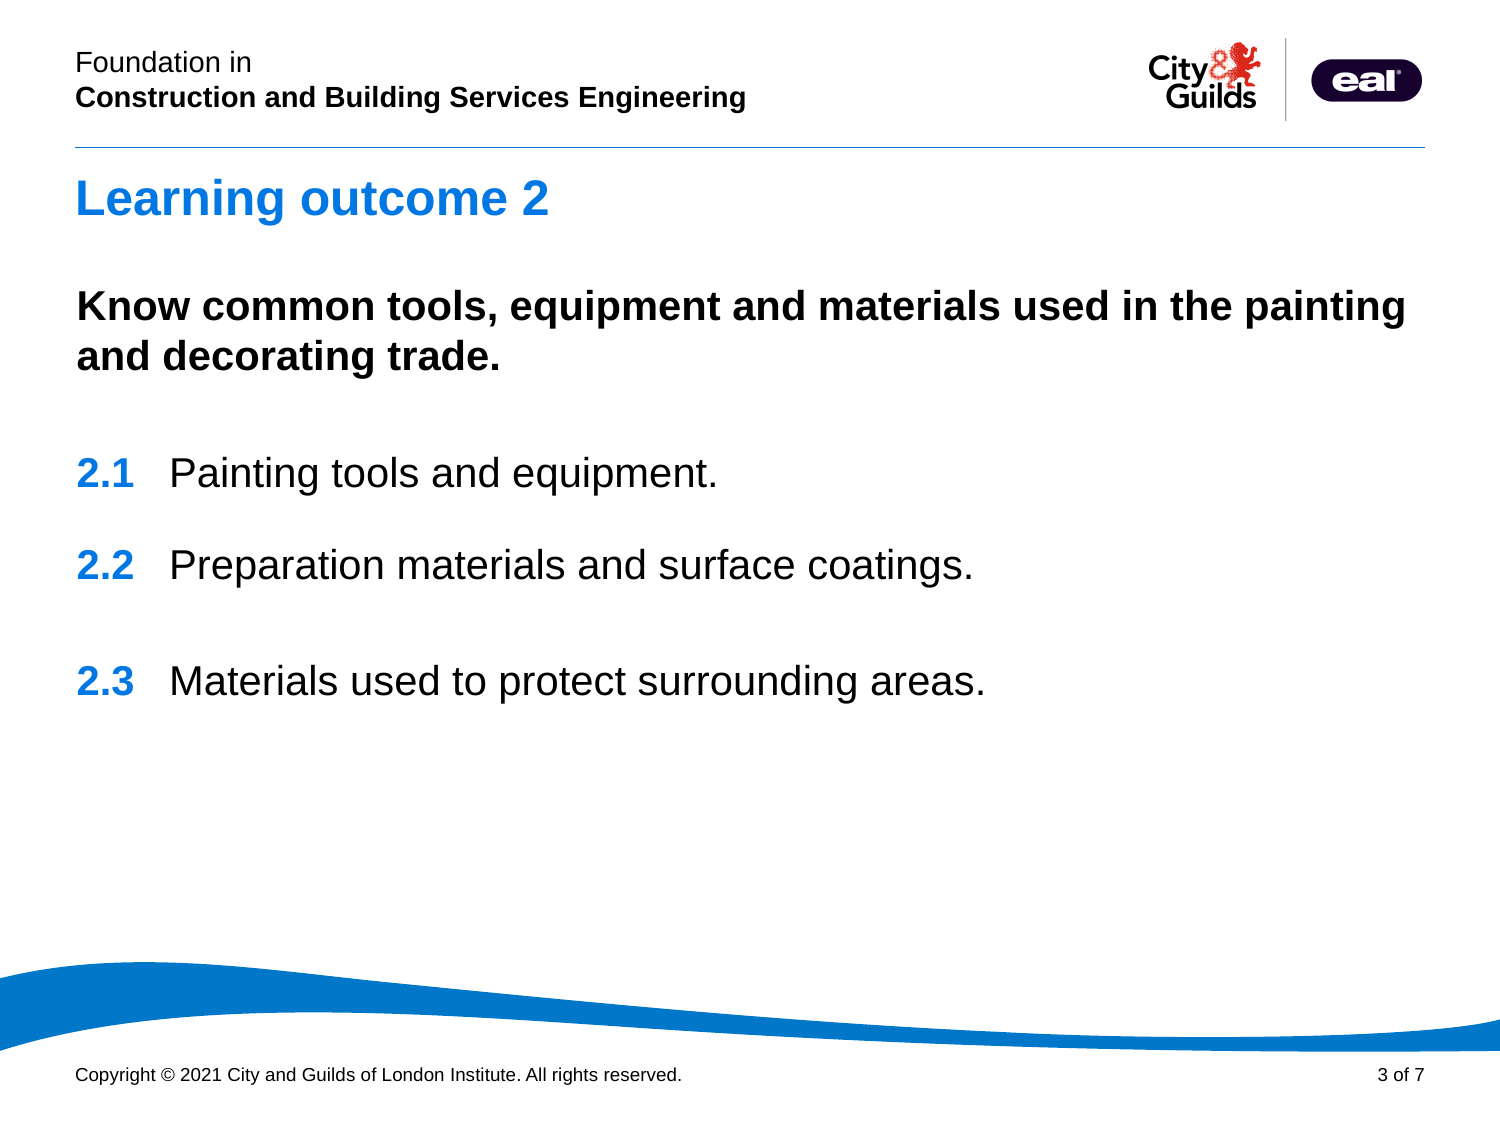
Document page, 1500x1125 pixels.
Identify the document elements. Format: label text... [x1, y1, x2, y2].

list Know common tools, equipment and materials used in the painting and decorating trade. 2.1 Painting tools and equipment. 2.2 Preparation materials and surface coatings. 2.3 Materials used to protect surrounding areas. [76, 278, 1427, 946]
title Learning outcome 2 [74, 165, 1426, 229]
picture [1149, 38, 1422, 121]
